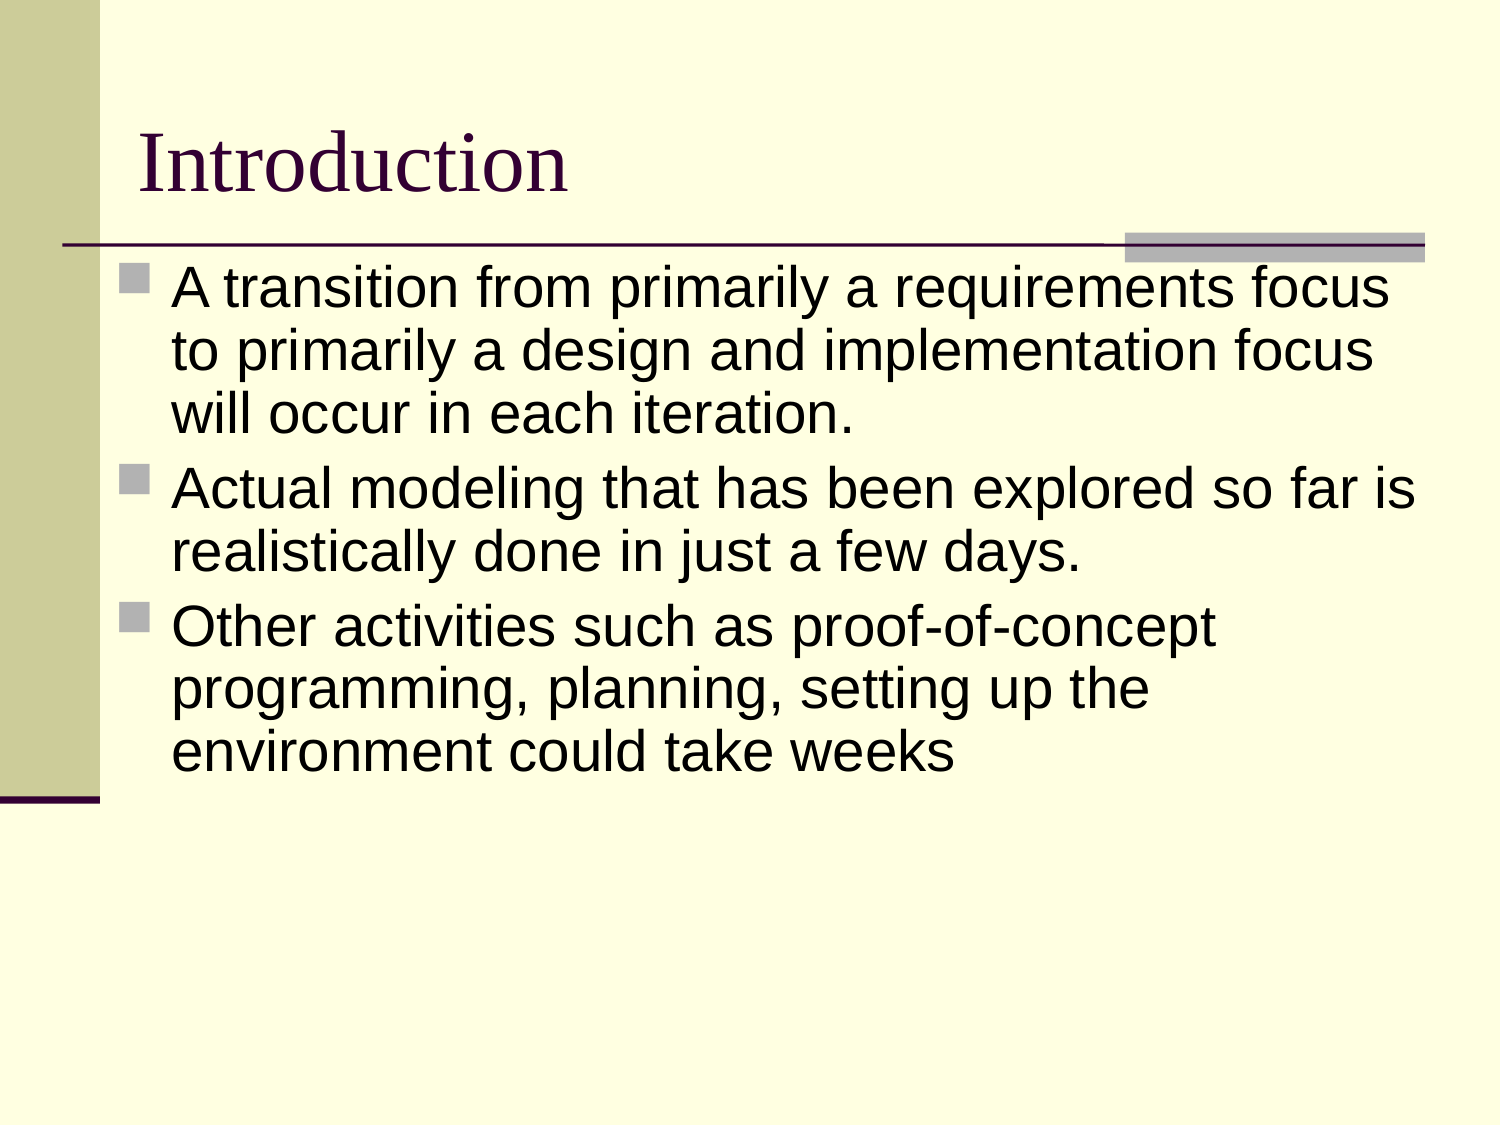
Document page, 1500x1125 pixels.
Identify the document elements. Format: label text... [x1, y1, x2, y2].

list A transition from primarily a requirements focus to primarily a design and implementation focus will occur in each iteration. Actual modeling that has been explored so far is realistically done in just a few days. Other activities such as proof-of-concept programming, planning, setting up the environment could take weeks [99, 249, 1447, 776]
title Introduction [99, 62, 1376, 249]
